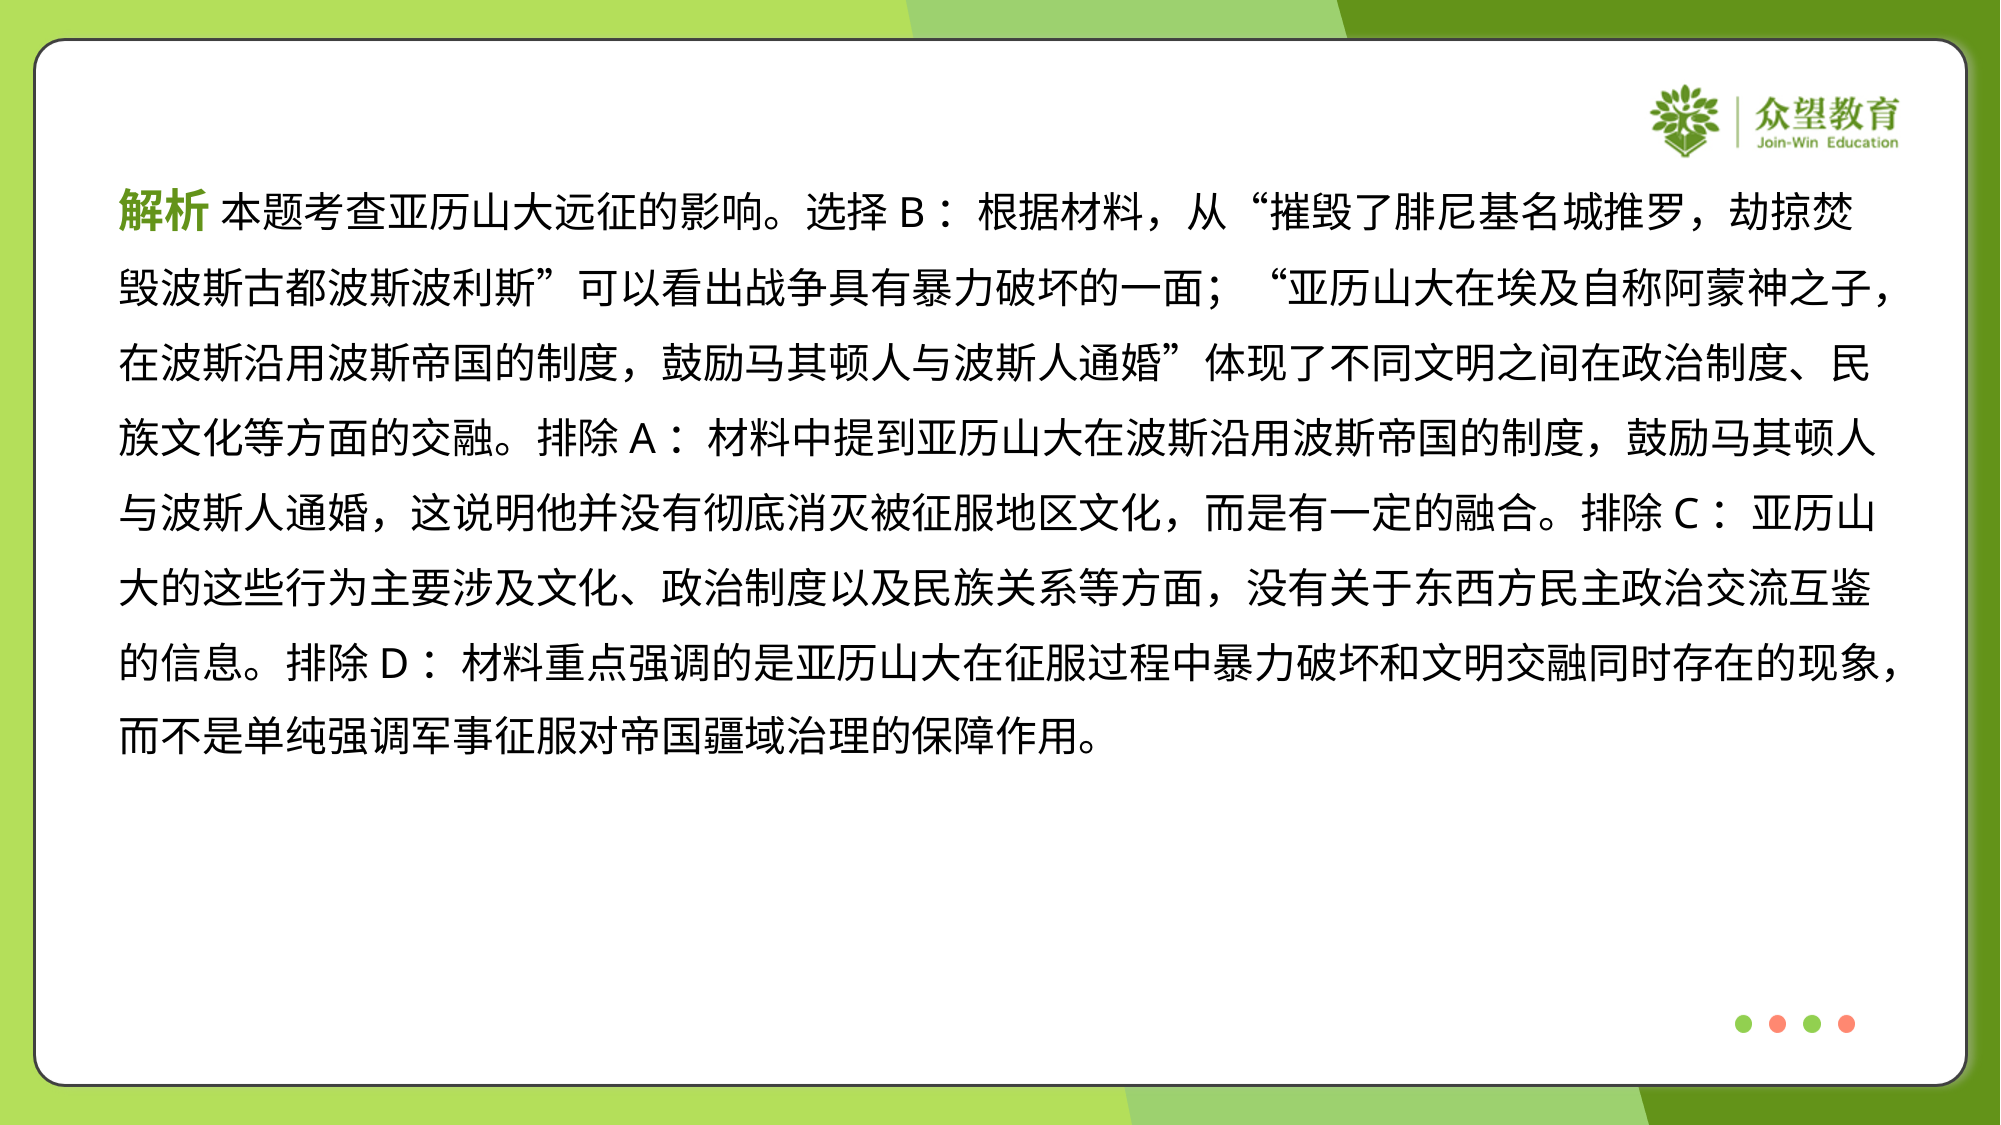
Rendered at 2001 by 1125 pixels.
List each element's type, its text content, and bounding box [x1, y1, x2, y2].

picture [0, 0, 2000, 1125]
text_box 解析 本题考查亚历山大远征的影响。选择B：根据材料，从“摧毁了腓尼基名城推罗，劫掠焚 毁波斯古都波斯波利斯”可以看出战争具有暴力破坏的一面；“亚历山大在埃及自称阿蒙神之子， 在波斯沿用波斯帝国的制度，鼓励马其顿人与波斯人通婚”体现了不同文明之间在政治制度、民 族文化等方面的交融。排除A：材料中提到亚历山大在波斯沿用波斯帝国的制度，鼓励马其顿人 与波斯人通婚，这说明他并没有彻底消灭被征服地区文化，而是有一定的融合。排除C：亚历山 大的这些行为主要涉及文化、政治制度以及民族关系等方面，没有关于东西方民主政治交流互鉴 的信息。排除D：材料重点强调的是亚历山大在征服过程中暴力破坏和文明交融同时存在的现象， 而不是单纯强调军事征服对帝国疆域治理的保障作用。 [118, 159, 1883, 752]
